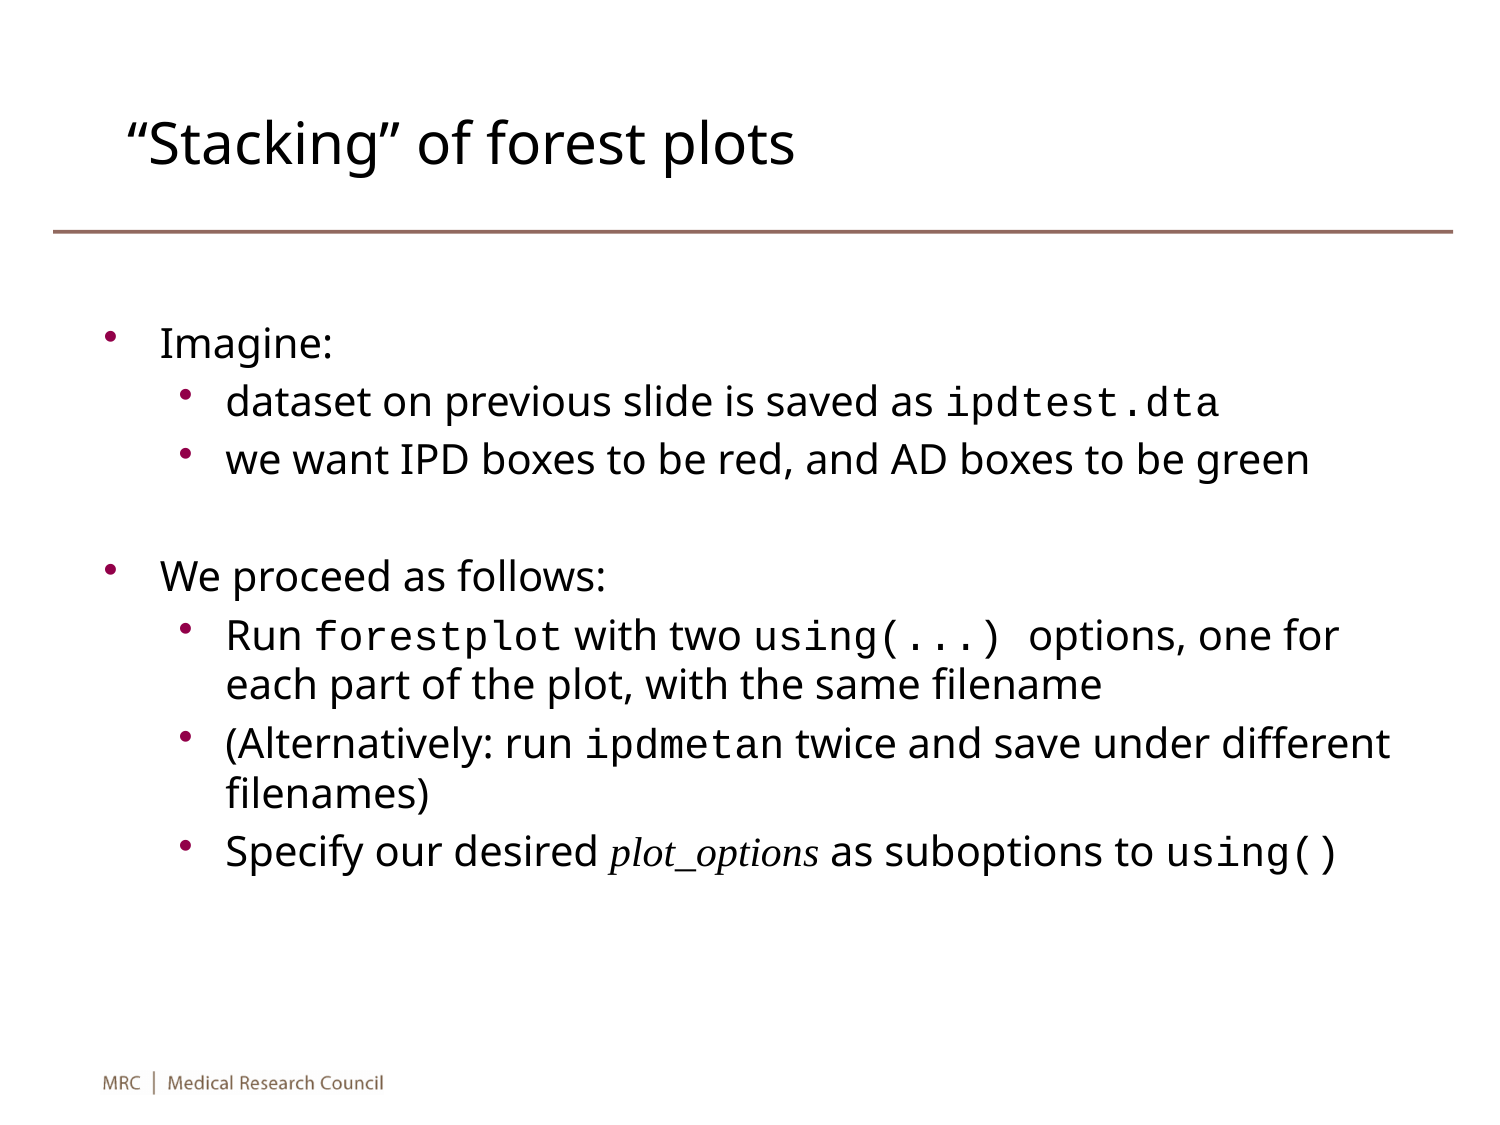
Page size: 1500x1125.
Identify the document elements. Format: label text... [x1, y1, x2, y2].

title “Stacking” of forest plots [112, 75, 1397, 208]
list Imagine: dataset on previous slide is saved as ipdtest.dta we want IPD boxes to be red, and AD boxes to be green We proceed as follows: Run forestplot with two using(...) options, one for each part of the plot, with the same filename (Alternatively: run ipdmetan twice and save under different filenames) Specify our desired plot_options as suboptions to using() [88, 309, 1435, 1012]
picture [100, 1070, 384, 1095]
